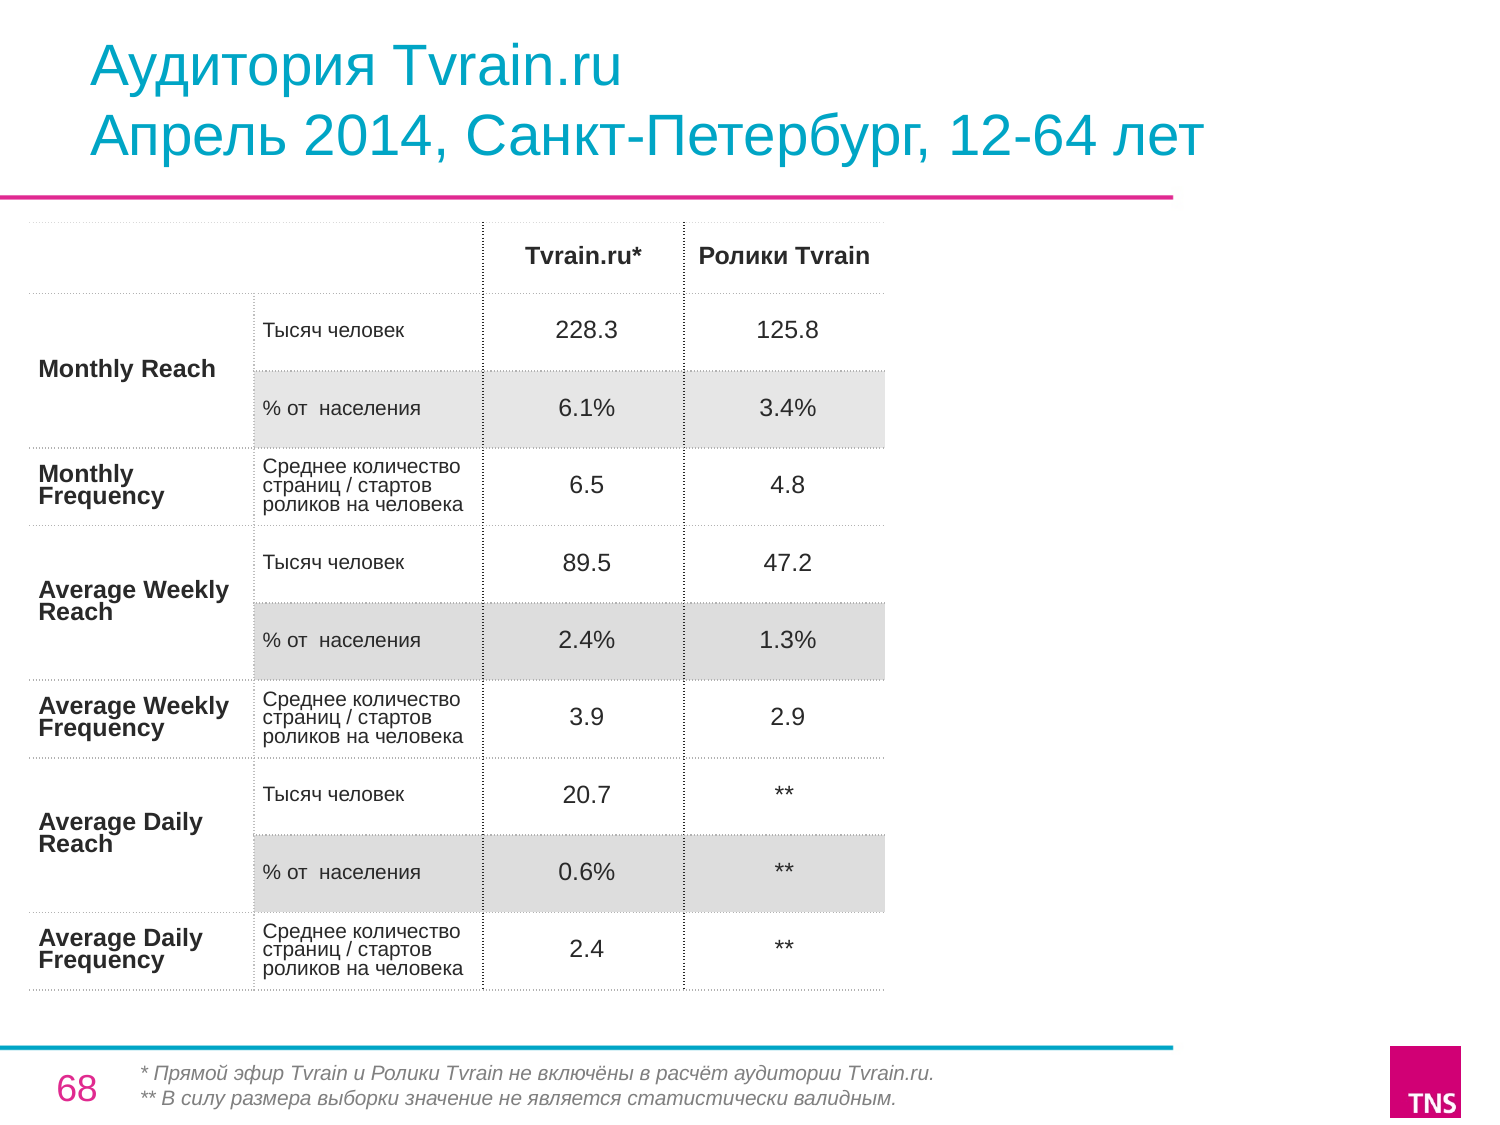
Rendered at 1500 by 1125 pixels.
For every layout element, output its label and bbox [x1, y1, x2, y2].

title [74, 8, 1476, 187]
text_box [124, 1052, 1463, 1117]
table_header [29, 223, 885, 294]
slide_number [40, 1055, 392, 1125]
picture [0, 0, 1500, 1125]
table_cell [29, 294, 885, 990]
